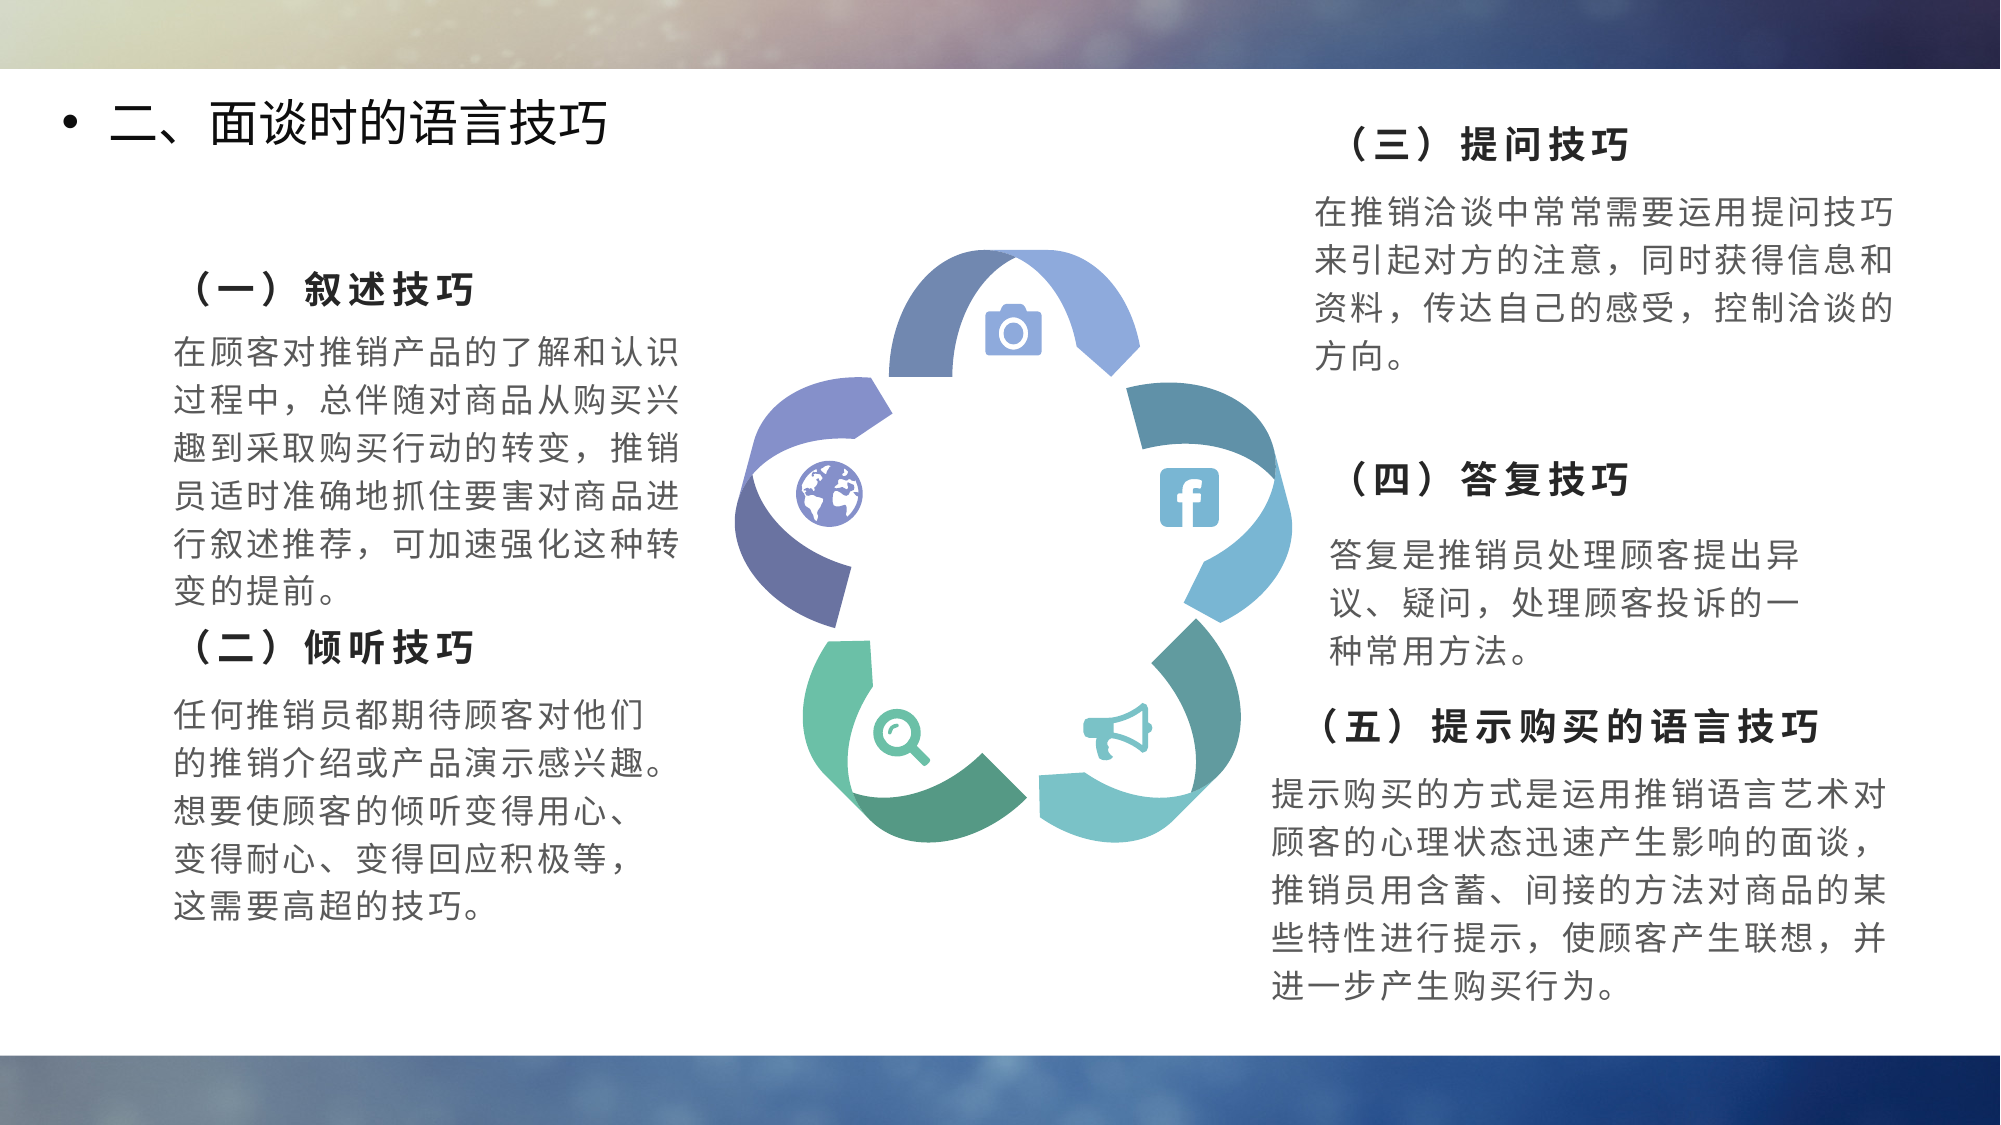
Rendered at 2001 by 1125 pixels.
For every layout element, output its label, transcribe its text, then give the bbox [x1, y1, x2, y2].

text_box [873, 708, 931, 767]
text_box [887, 248, 1142, 379]
text_box 提示购买的方式是运用推销语言艺术对顾客的心理状态迅速产生影响的面谈，推销员用含蓄、间接的方法对商品的某些特性进行提示，使顾客产生联想，并进一步产生购买行为。 [1256, 758, 1907, 1027]
text_box [1124, 381, 1294, 624]
text_box [1160, 468, 1219, 527]
text_box [985, 303, 1042, 356]
text_box 答复是推销员处理顾客提出异议、疑问，处理顾客投诉的一种常用方法。 [1314, 519, 1841, 686]
text_box [733, 376, 894, 630]
text_box （四）答复技巧 [1314, 439, 1841, 512]
text_box 二、面谈时的语言技巧 [46, 84, 691, 160]
text_box [796, 460, 863, 527]
text_box （二）倾听技巧 [158, 607, 686, 679]
text_box [1083, 702, 1153, 761]
text_box 在顾客对推销产品的了解和认识过程中，总伴随对商品从购买兴趣到采取购买行动的转变，推销员适时准确地抓住要害对商品进行叙述推荐，可加速强化这种转变的提前。 [158, 315, 732, 608]
picture [0, 1056, 2000, 1125]
text_box [801, 639, 1029, 844]
text_box （三）提问技巧 [1314, 104, 1841, 176]
picture [0, 0, 2000, 69]
text_box （一）叙述技巧 [158, 249, 686, 322]
text_box 任何推销员都期待顾客对他们的推销介绍或产品演示感兴趣。想要使顾客的倾听变得用心、变得耐心、变得回应积极等，这需要高超的技巧。 [158, 679, 686, 935]
text_box [1037, 616, 1242, 844]
text_box 在推销洽谈中常常需要运用提问技巧来引起对方的注意，同时获得信息和资料，传达自己的感受，控制洽谈的方向。 [1299, 175, 1920, 377]
text_box （五）提示购买的语言技巧 [1285, 686, 1878, 759]
